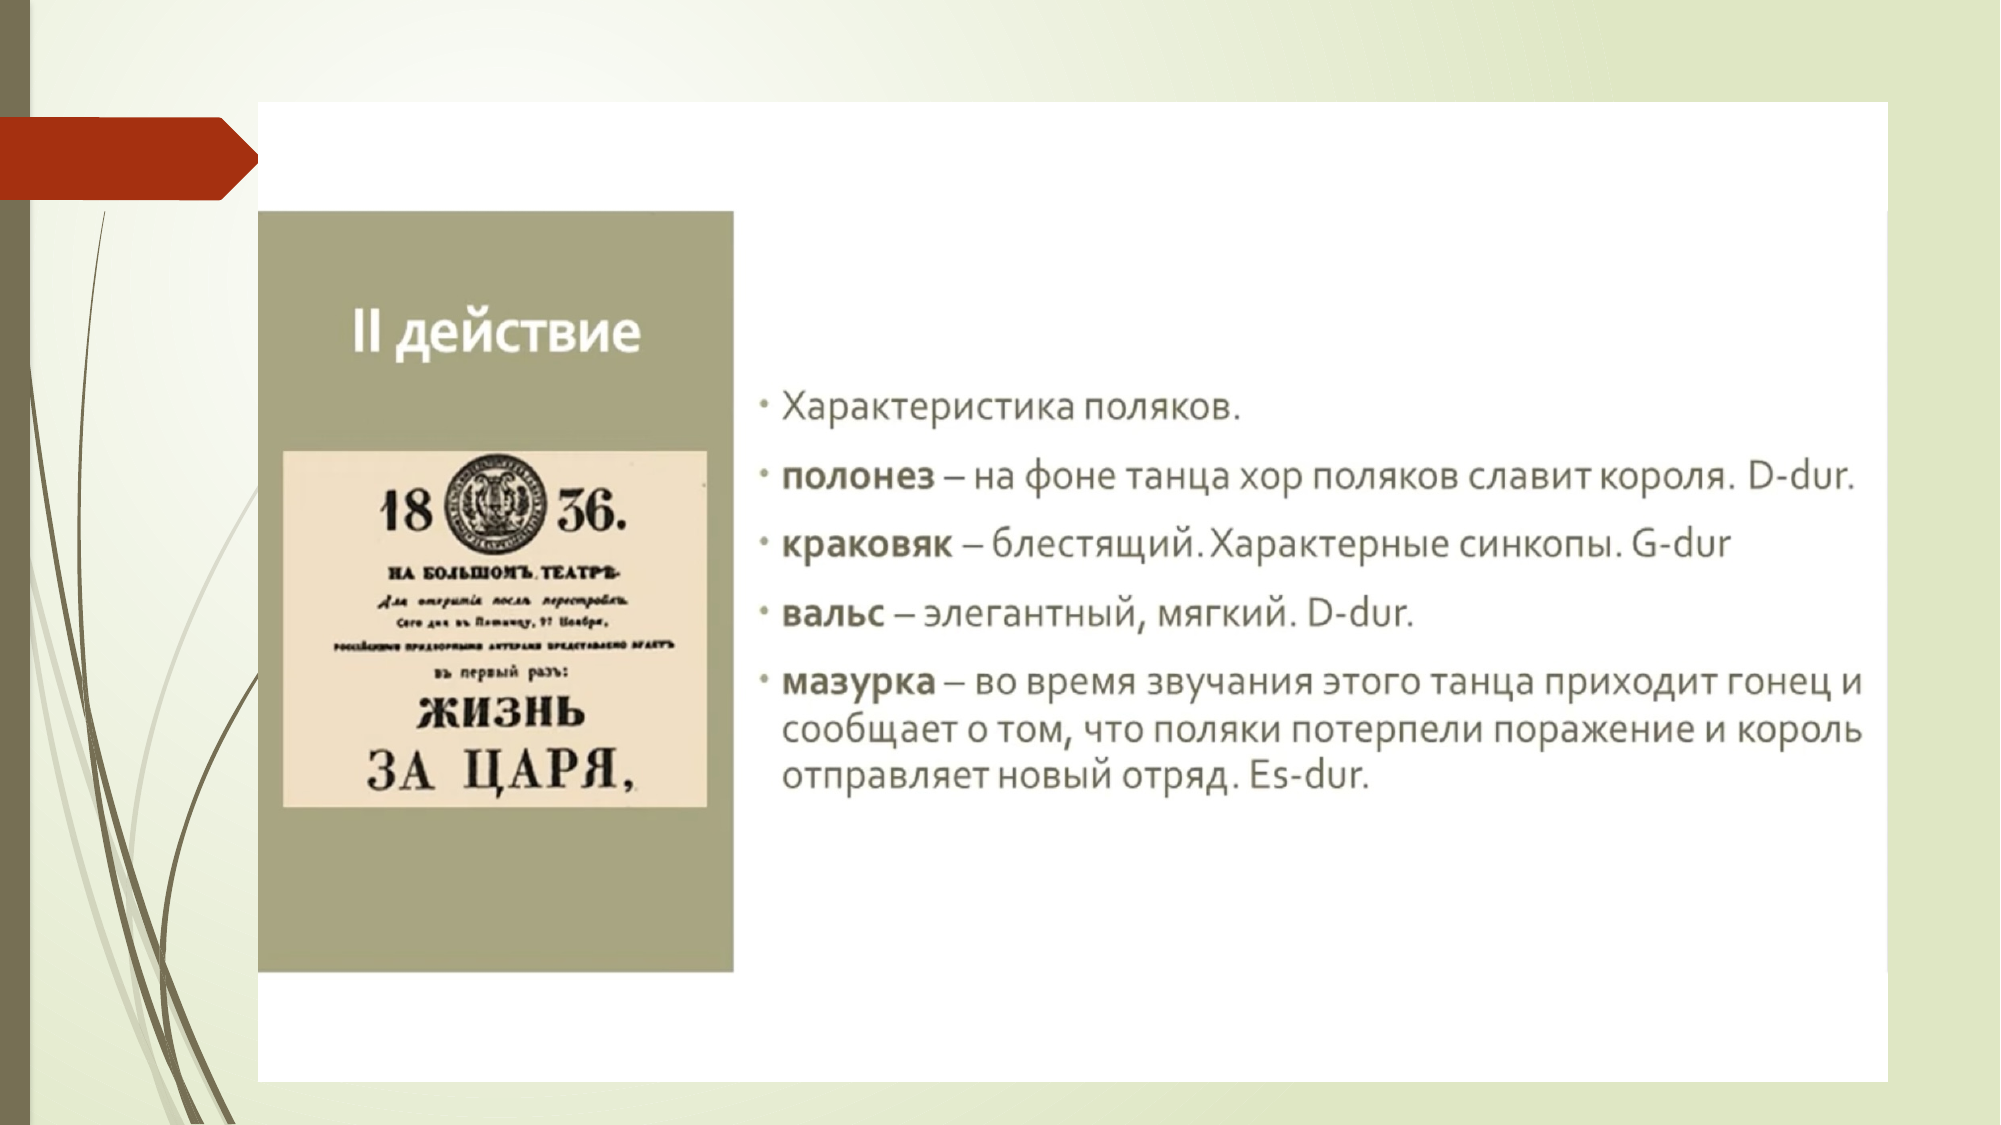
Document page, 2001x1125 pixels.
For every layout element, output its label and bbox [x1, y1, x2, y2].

list [257, 102, 1888, 1082]
